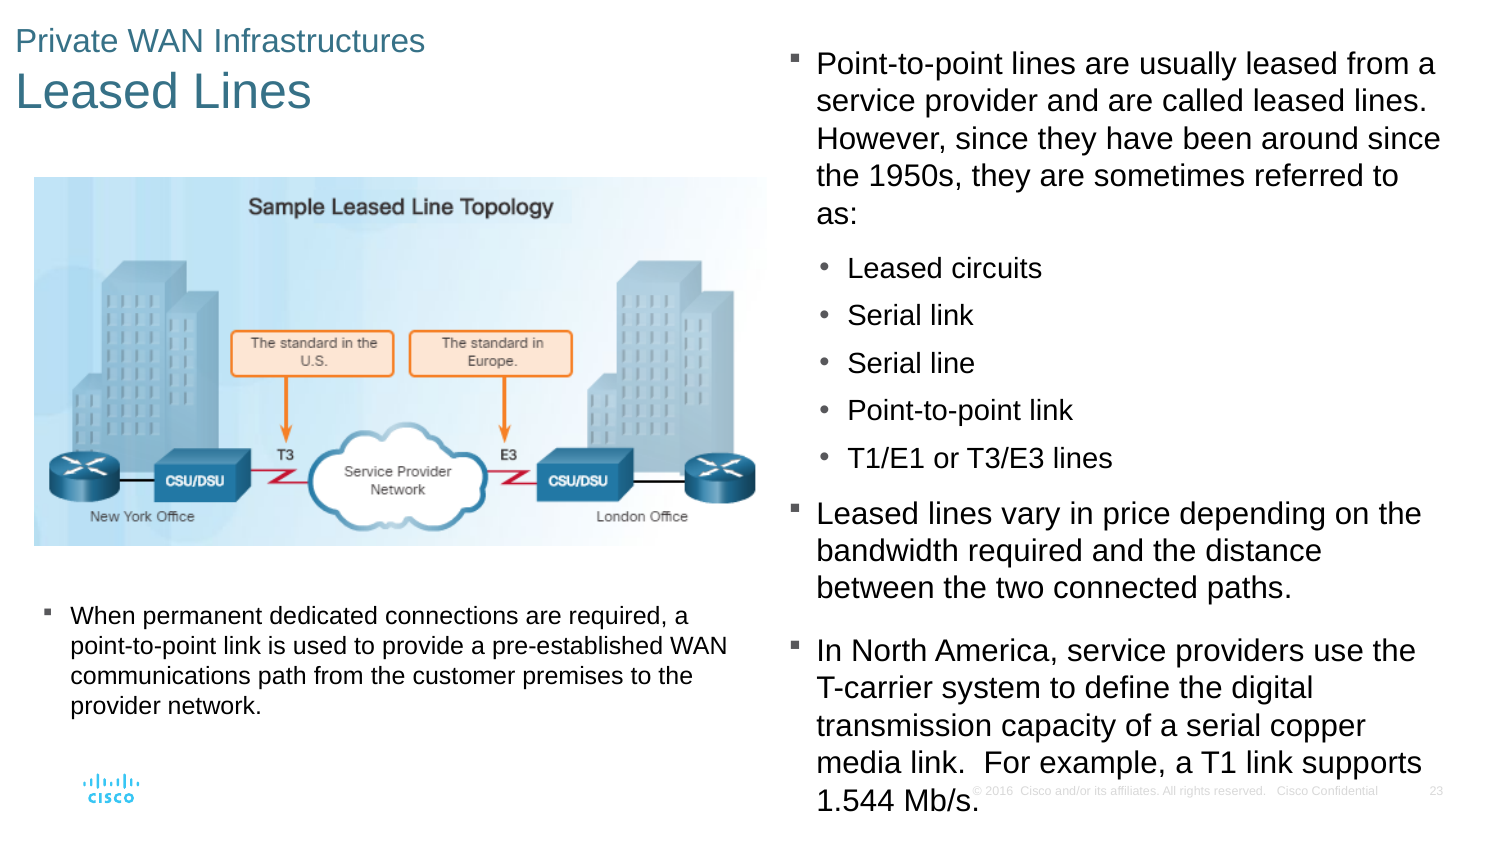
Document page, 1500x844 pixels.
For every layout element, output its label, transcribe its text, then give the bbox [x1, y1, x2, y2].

list Point-to-point lines are usually leased from a service provider and are called leased lines. However, since they have been around since the 1950s, they are sometimes referred to as: Leased circuits Serial link Serial line Point-to-point link T1/E1 or T3/E3 lines Leased lines vary in price depending on the bandwidth required and the distance between the two connected paths. In North America, service providers use the T-carrier system to define the digital transmission capacity of a serial copper media link. For example, a T1 link supports 1.544 Mb/s. [773, 35, 1481, 790]
picture [34, 177, 767, 546]
text_box When permanent dedicated connections are required, a point-to-point link is used to provide a pre-established WAN communications path from the customer premises to the provider network. [27, 592, 774, 728]
title Private WAN Infrastructures Leased Lines [0, 6, 1035, 131]
